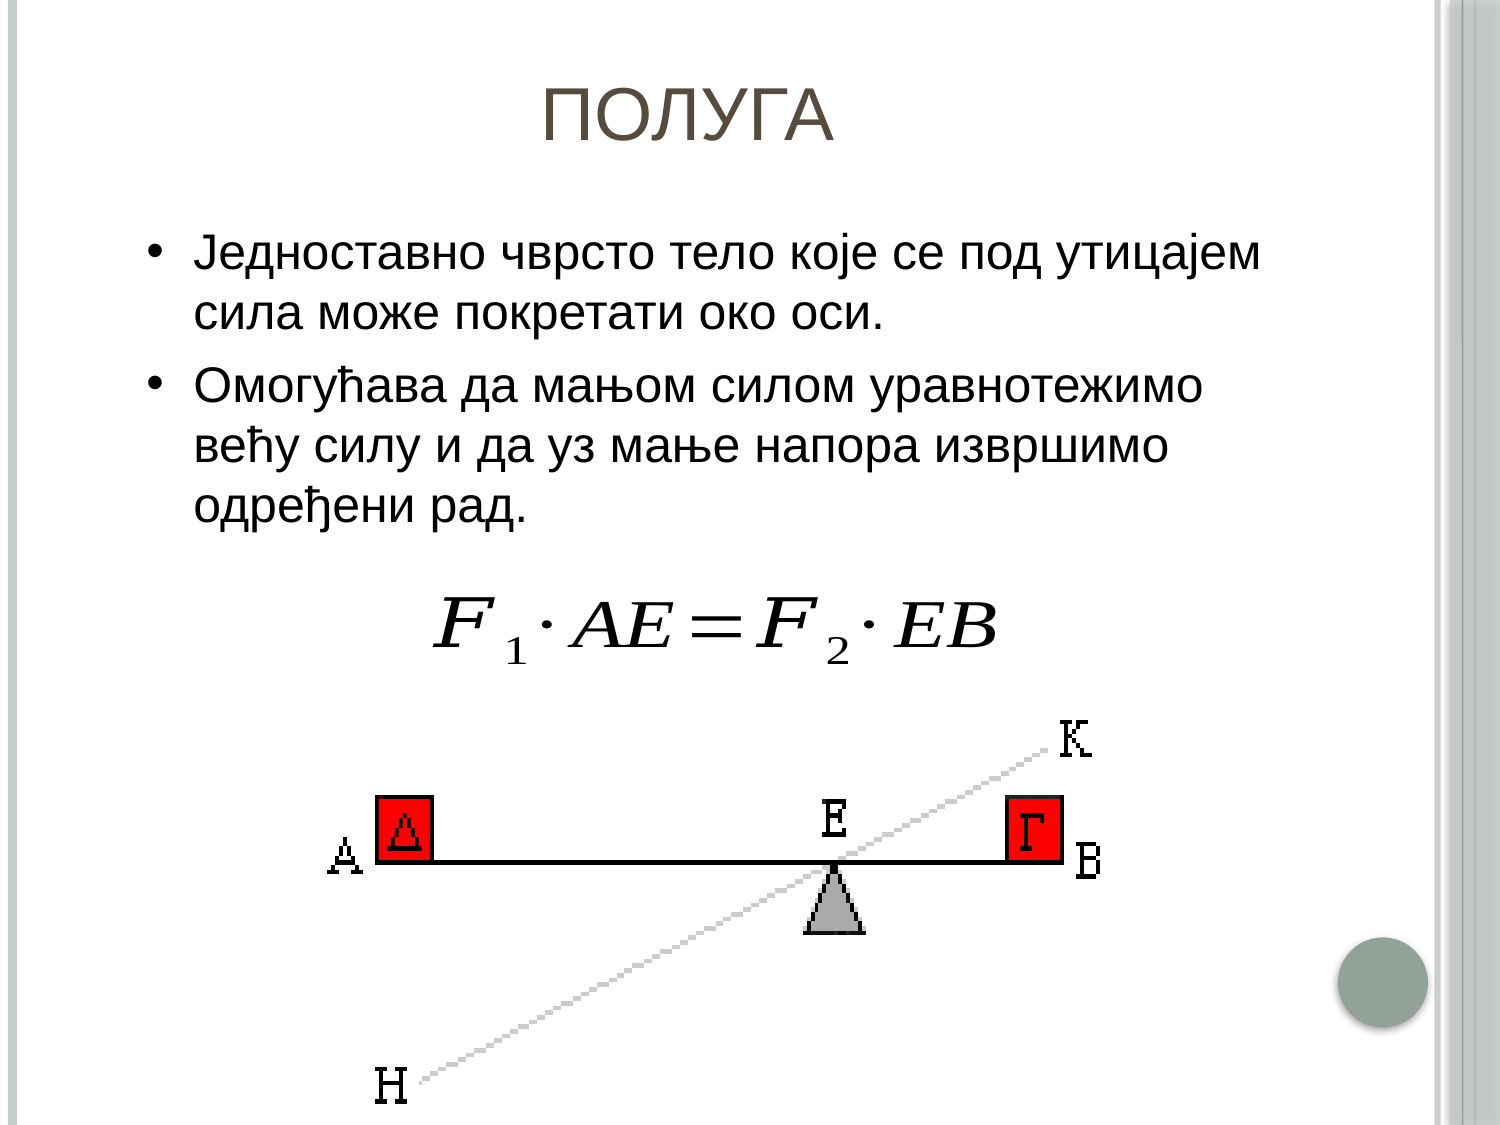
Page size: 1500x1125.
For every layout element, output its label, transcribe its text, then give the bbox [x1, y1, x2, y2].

title Полуга [75, 45, 1300, 163]
text_box Једноставно чврсто тело које се под утицајем сила може покретати око оси. Омогућава да мањом силом уравнотежимо већу силу и да уз мање напора извршимо одређени рад. [131, 212, 1332, 540]
picture [319, 677, 1113, 1125]
